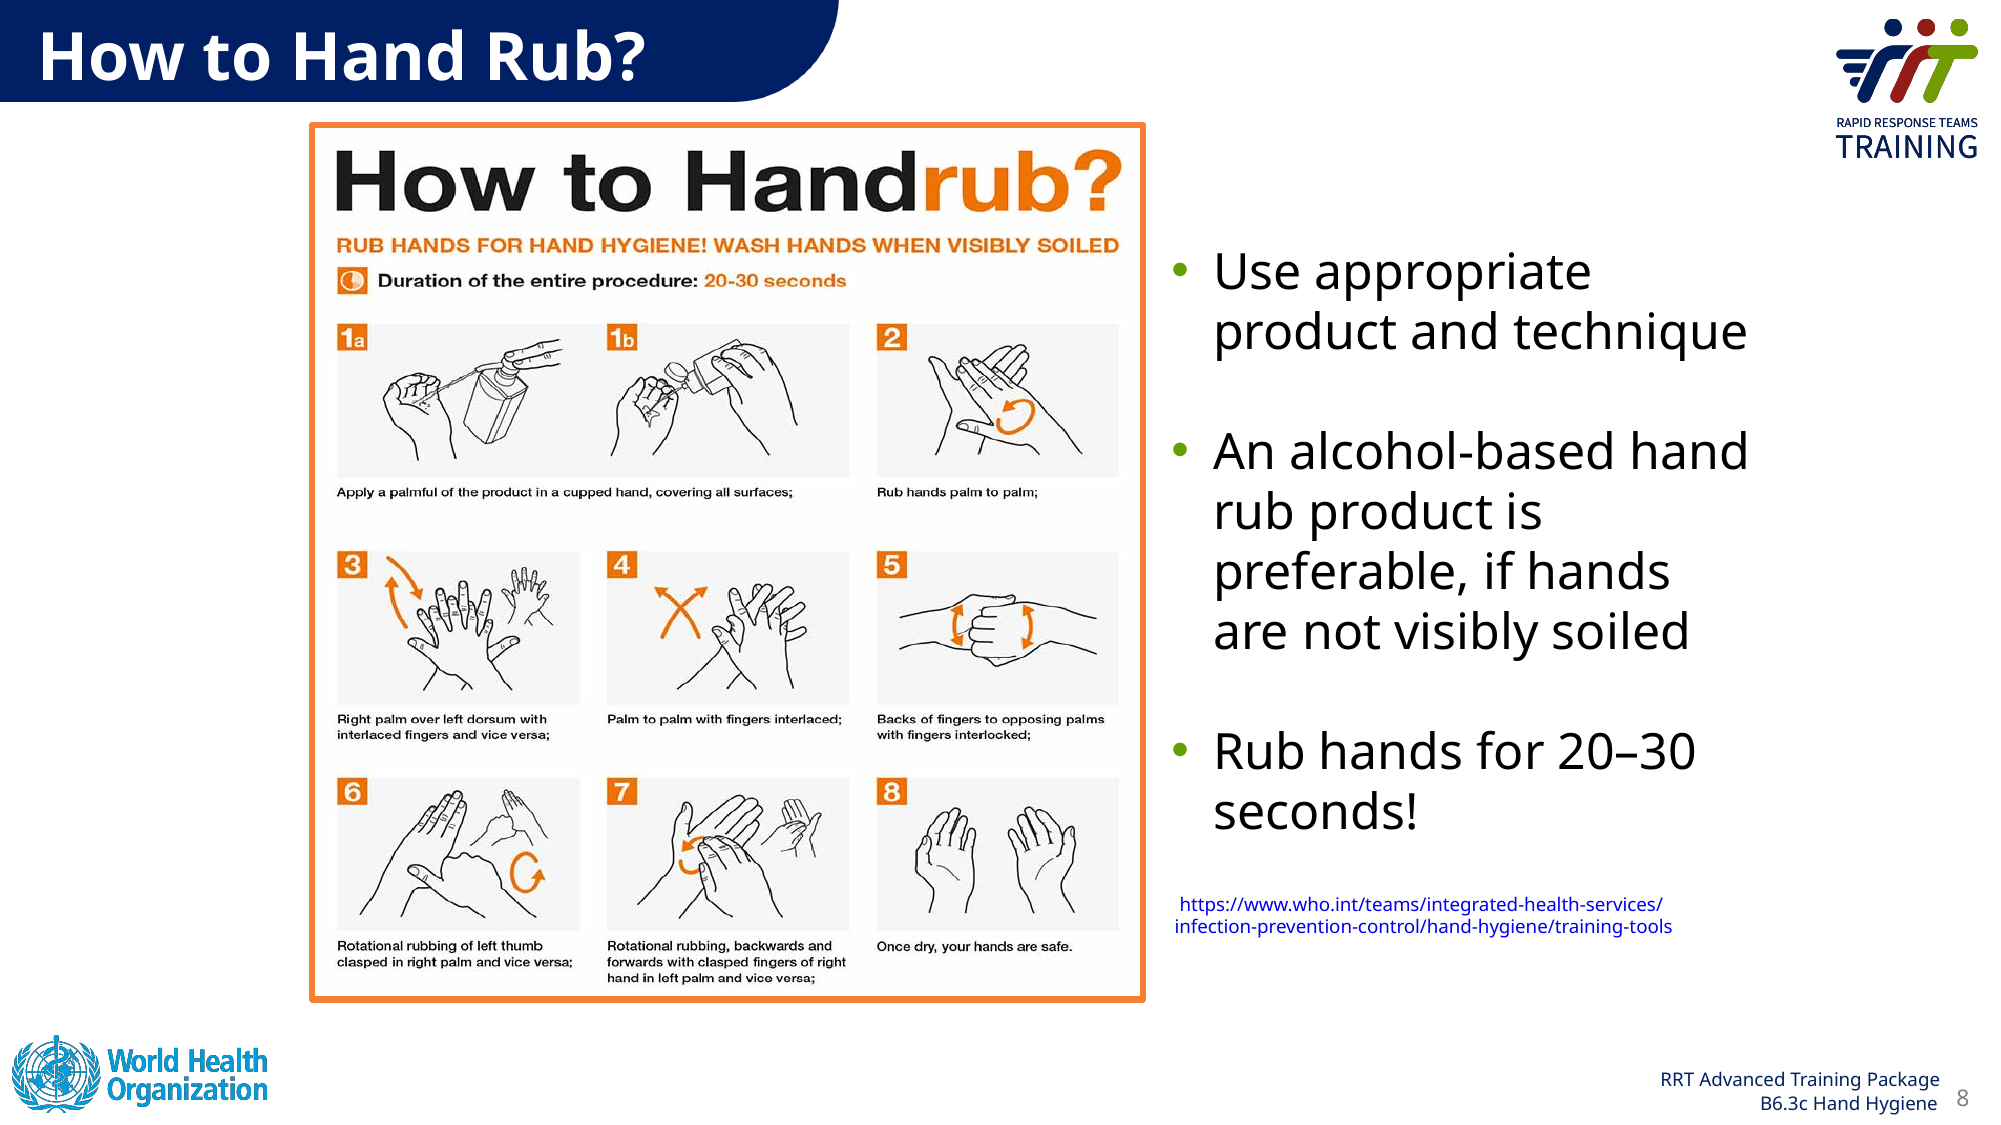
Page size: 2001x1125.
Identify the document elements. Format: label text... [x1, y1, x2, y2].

picture [40, 1062, 47, 1070]
picture [24, 1054, 36, 1087]
picture [59, 1035, 267, 1113]
picture [46, 1056, 54, 1062]
picture [36, 1088, 78, 1105]
picture [50, 1108, 62, 1113]
picture [0, 0, 839, 102]
picture [12, 1035, 54, 1068]
picture [12, 1083, 48, 1113]
picture [30, 1083, 37, 1091]
picture [1835, 19, 1978, 167]
text_box Use appropriate product and technique​ An alcohol-based hand rub product is preferable, if hands are not visibly soiled​ Rub hands for 20–30 seconds! [1163, 231, 1764, 847]
picture [22, 1062, 26, 1077]
text_box https://www.who.int/teams/integrated-health-services/infection-prevention-control/hand-hygiene/training-tools [1174, 892, 1685, 938]
picture [315, 127, 1141, 997]
text_box How to Hand Rub? [22, 15, 1490, 122]
picture [34, 1054, 43, 1078]
picture [71, 1053, 90, 1091]
